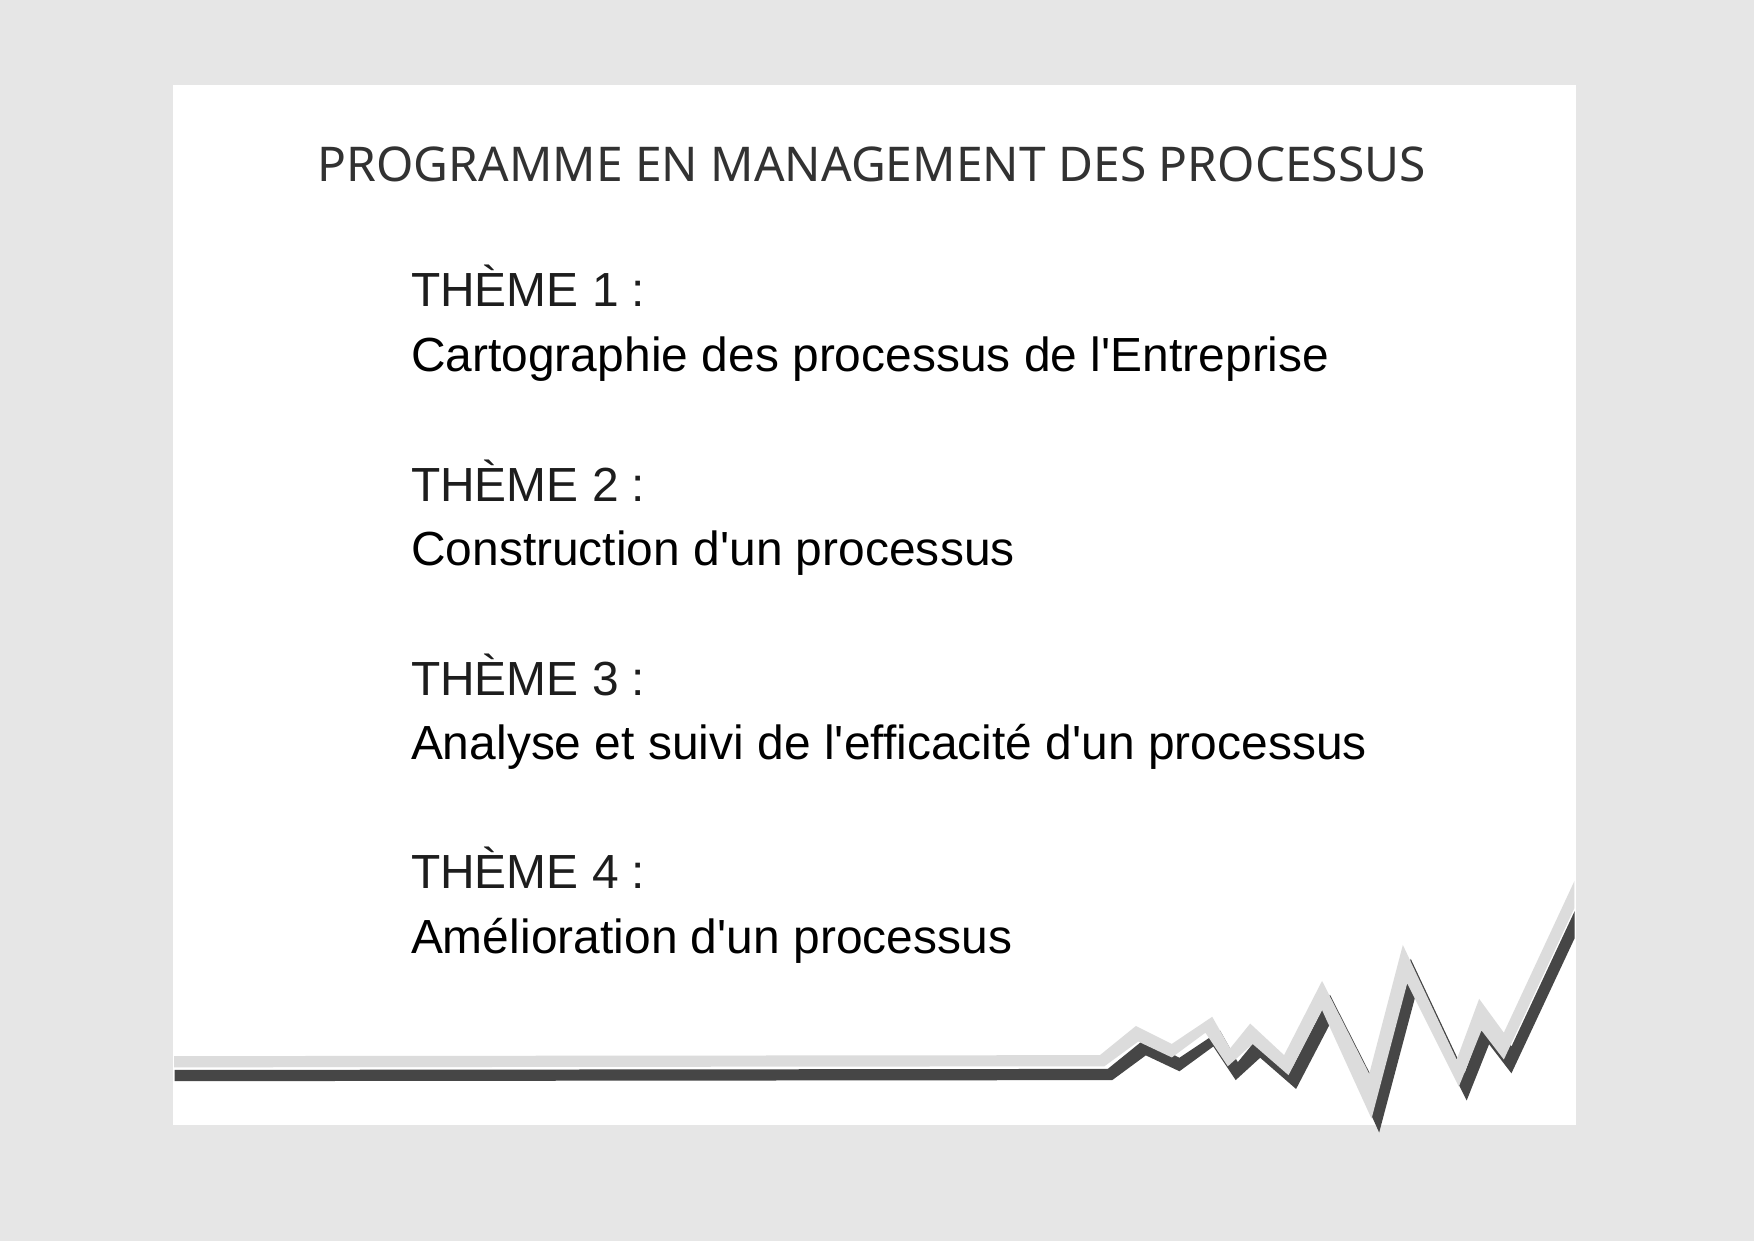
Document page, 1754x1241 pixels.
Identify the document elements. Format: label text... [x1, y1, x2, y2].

text_box [1459, 911, 1575, 1101]
text_box THÈME 1 : Cartographie des processus de l'Entreprise THÈME 2 : Construction d'un processus THÈME 3 : Analyse et suivi de l'efficacité d'un processus THÈME 4 : Amélioration d'un processus [411, 259, 1440, 1028]
text_box [174, 1028, 1313, 1076]
text_box PROGRAMME EN MANAGEMENT DES PROCESSUS [175, 140, 1570, 193]
text_box [173, 85, 1575, 1124]
text_box [1330, 1028, 1396, 1119]
text_box [1429, 880, 1575, 1087]
text_box [174, 1028, 1328, 1089]
text_box [1372, 1028, 1407, 1133]
